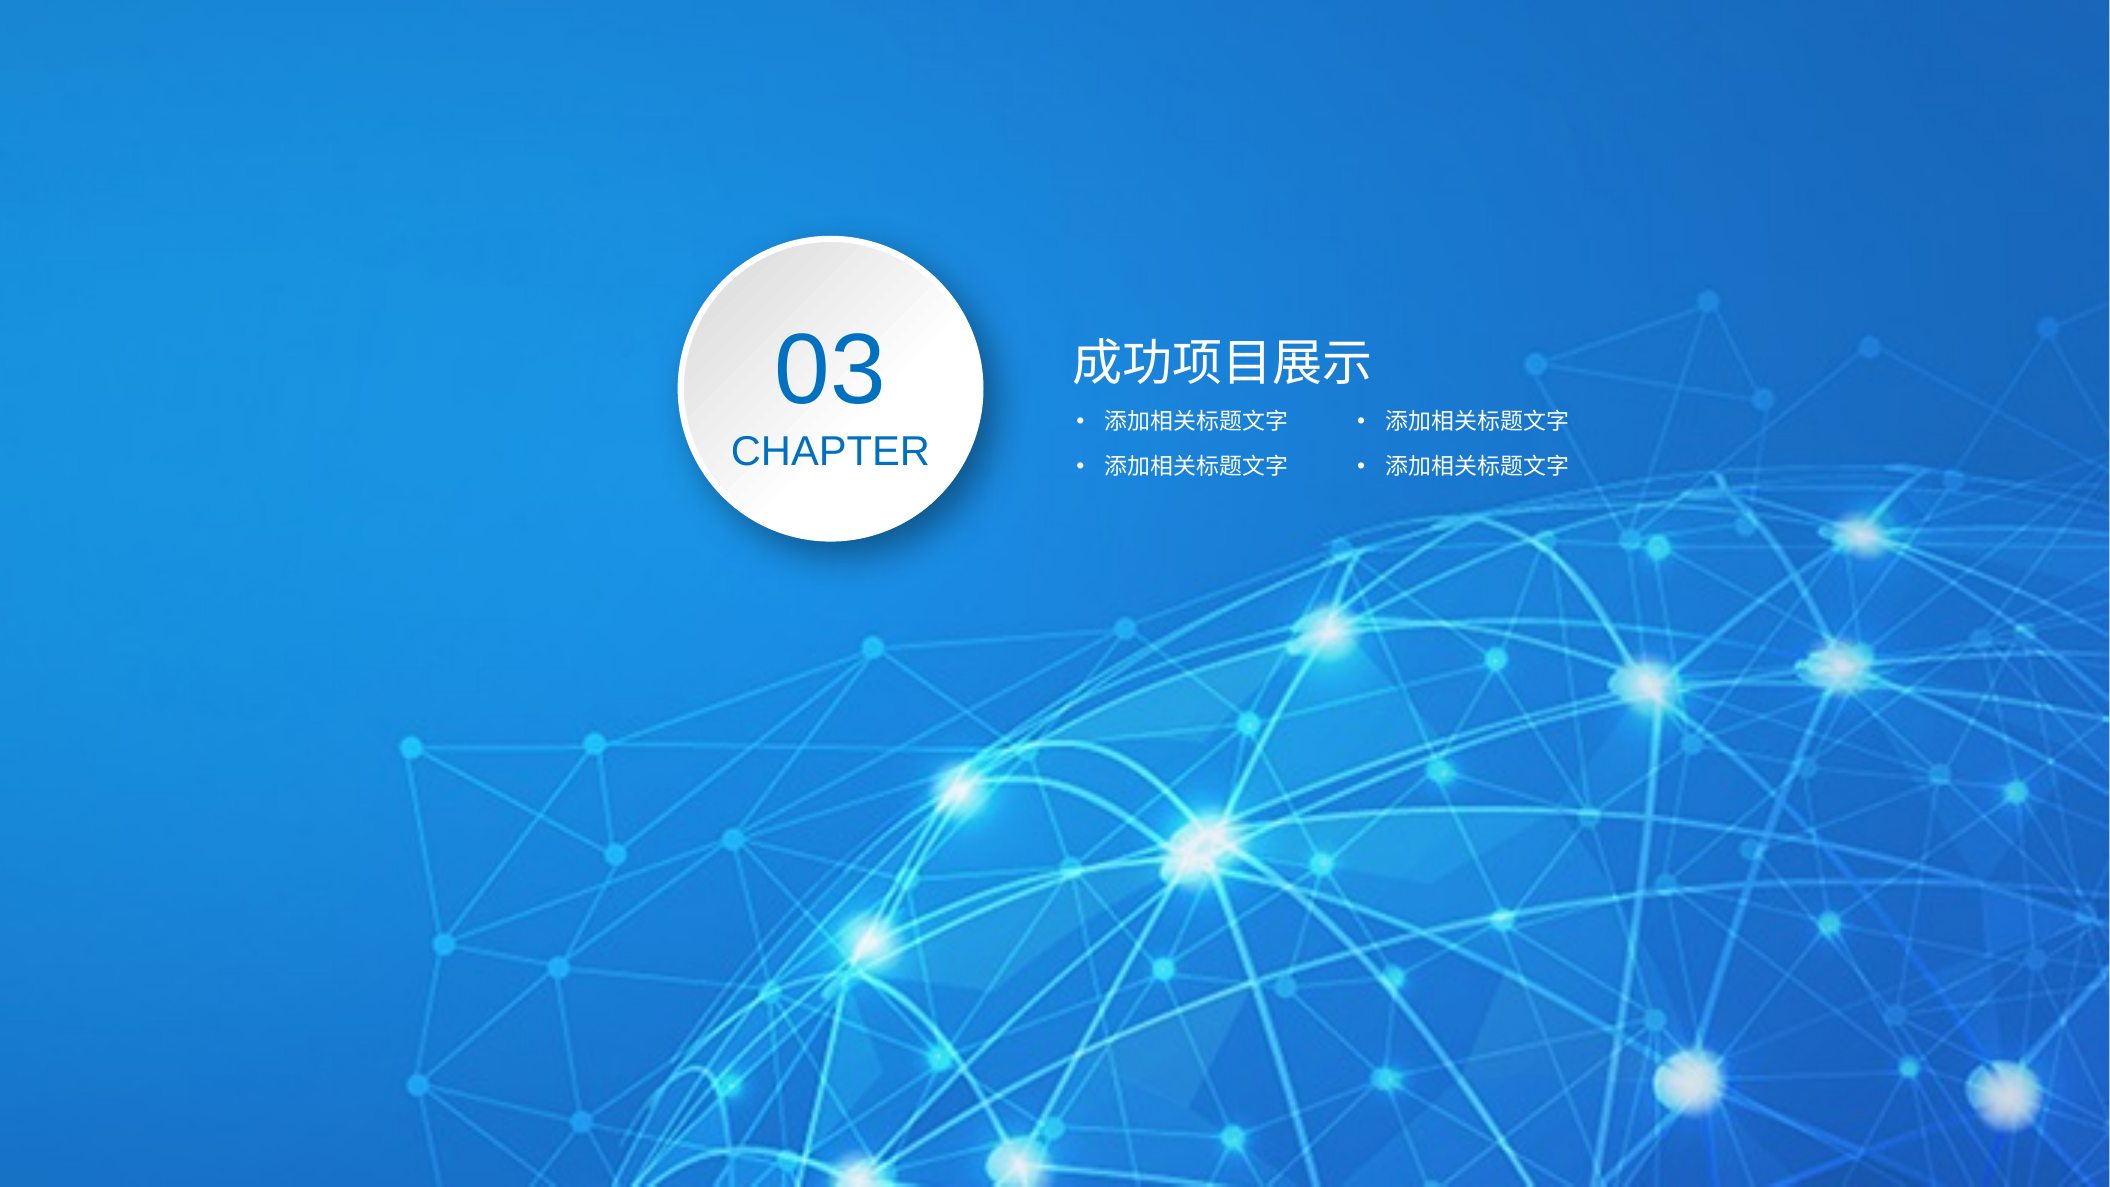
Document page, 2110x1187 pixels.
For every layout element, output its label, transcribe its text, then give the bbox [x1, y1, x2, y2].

text_box [0, 0, 2110, 1187]
text_box 成功项目展示 [1072, 330, 1595, 391]
text_box 添加相关标题文字 [1061, 444, 1304, 487]
text_box 添加相关标题文字 [1342, 444, 1585, 487]
text_box 添加相关标题文字 [1061, 399, 1304, 442]
text_box [679, 237, 982, 540]
text_box 03 CHAPTER [706, 303, 955, 474]
text_box 添加相关标题文字 [1342, 399, 1585, 442]
